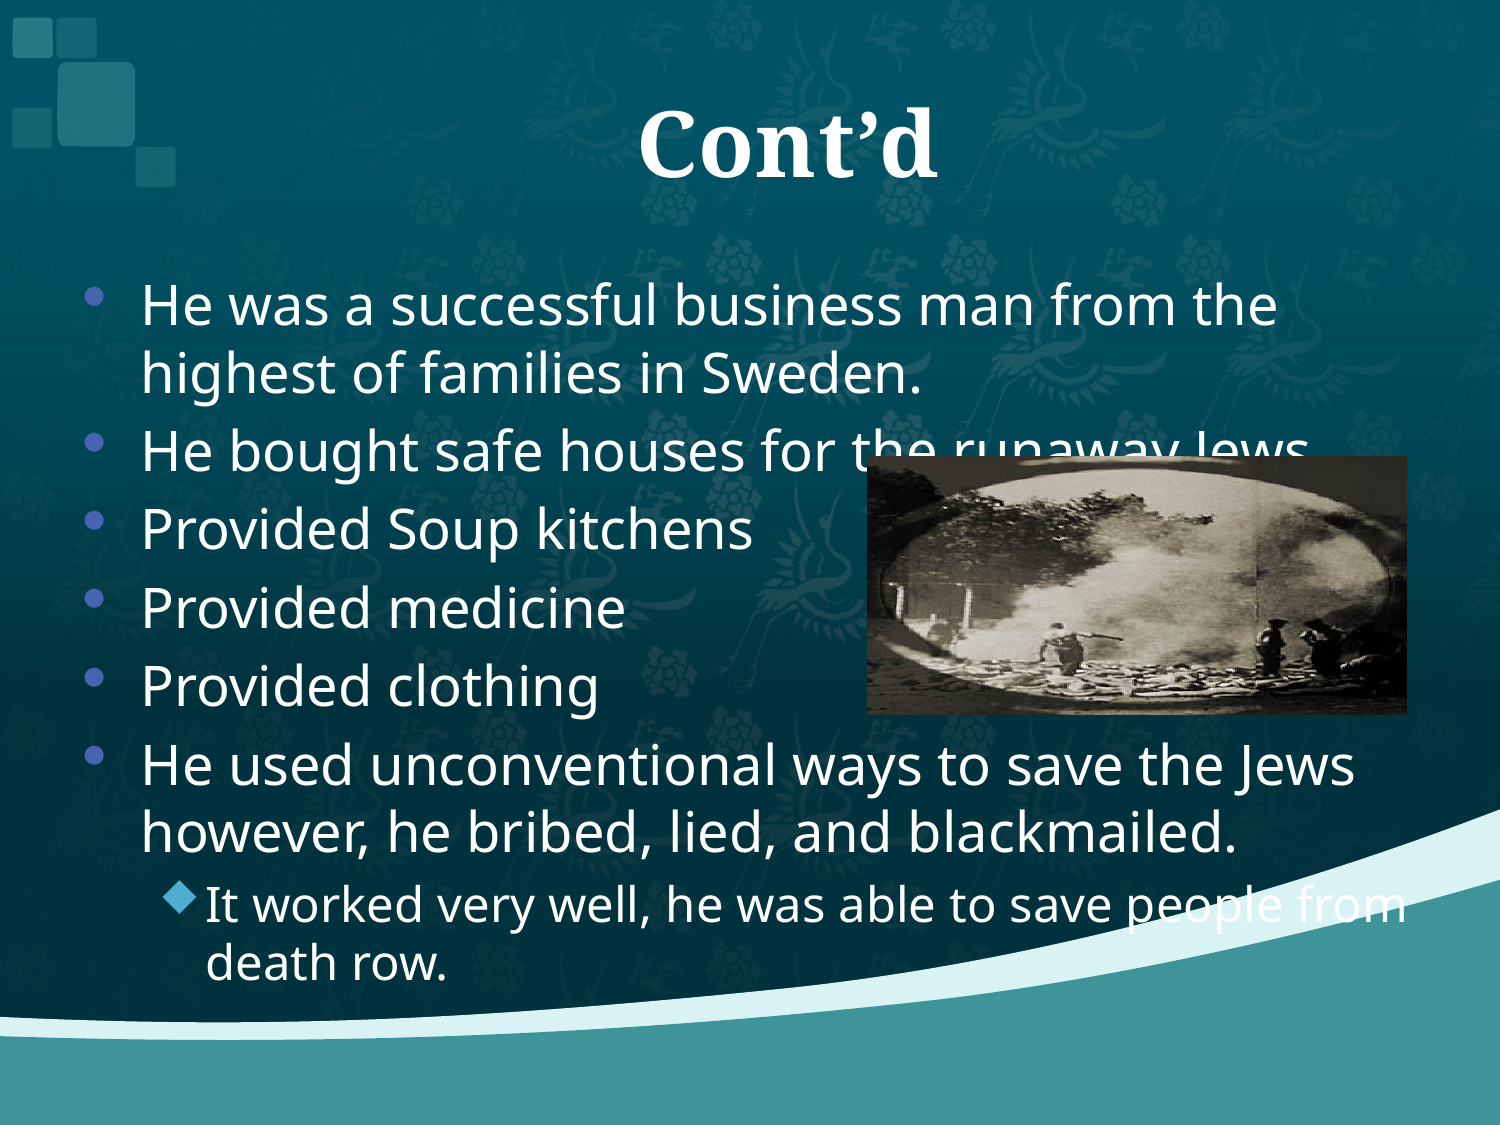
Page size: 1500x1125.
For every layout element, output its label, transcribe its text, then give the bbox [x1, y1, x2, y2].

picture [867, 456, 1407, 715]
list He was a successful business man from the highest of families in Sweden. He bought safe houses for the runaway Jews Provided Soup kitchens Provided medicine Provided clothing He used unconventional ways to save the Jews however, he bribed, lied, and blackmailed. It worked very well, he was able to save people from death row. [70, 262, 1425, 1005]
title Cont’d [187, 58, 1414, 223]
